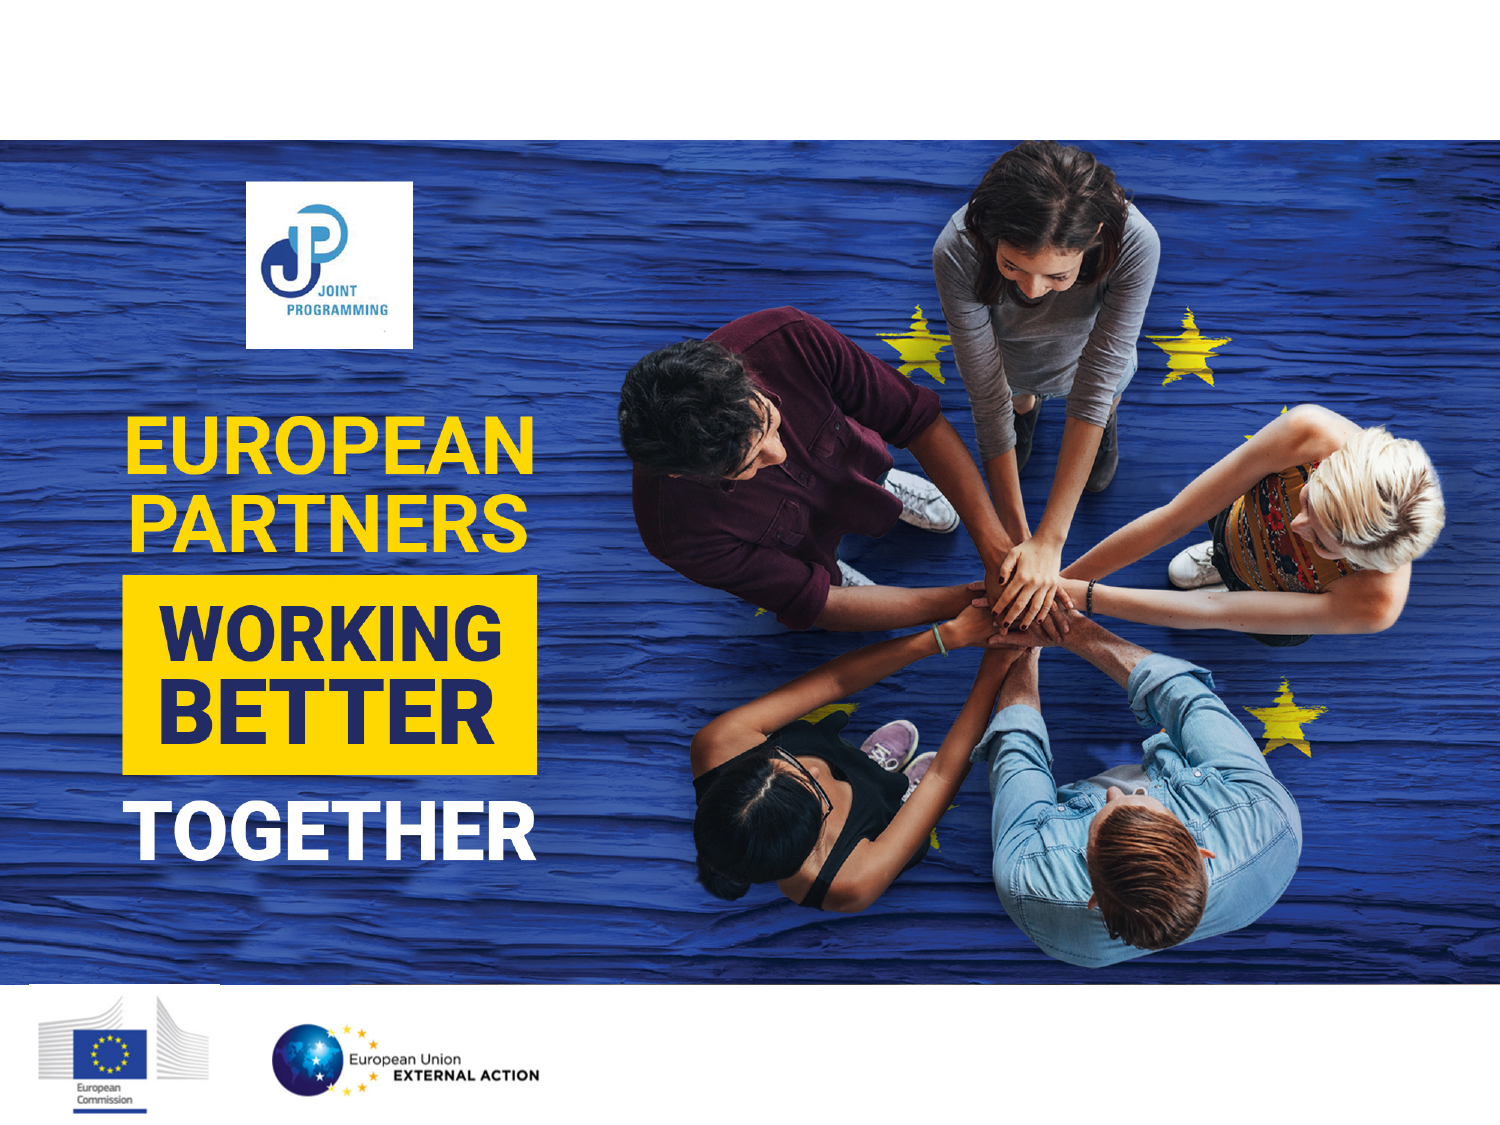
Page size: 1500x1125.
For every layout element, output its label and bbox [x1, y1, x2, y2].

picture [271, 1005, 550, 1121]
picture [0, 140, 1500, 1124]
